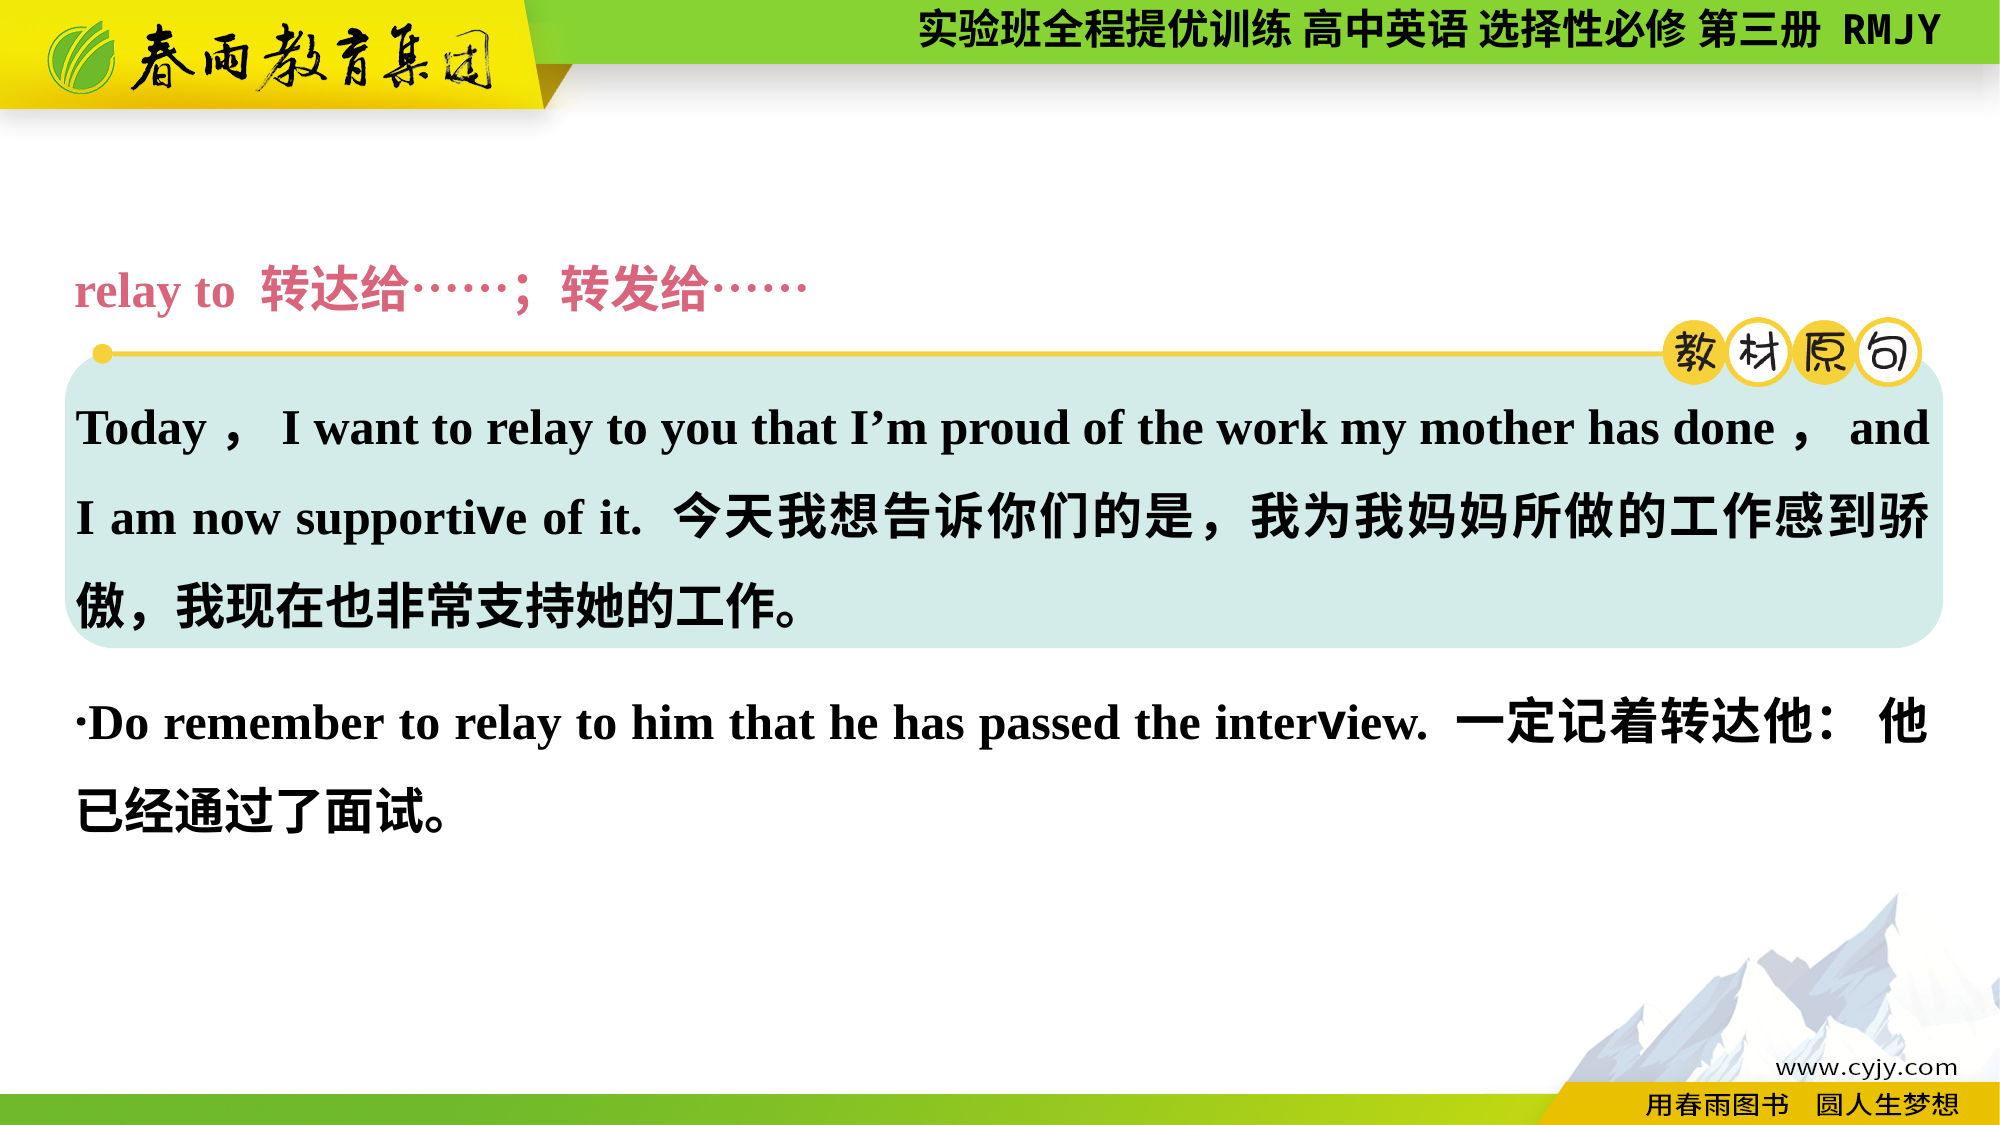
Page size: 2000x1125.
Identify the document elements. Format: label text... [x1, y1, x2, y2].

picture [0, 0, 2000, 1125]
text_box Today，I want to relay to you that I’m proud of the work my mother has done，and I am now supportive of it. 今天我想告诉你们的是，我为我妈妈所做的工作感到骄傲，我现在也非常支持她的工作。 [60, 356, 1945, 642]
text_box ·Do remember to relay to him that he has passed the interview. 一定记着转达他： 他已经通过了面试。 [59, 651, 1944, 847]
list relay to 转达给……；转发给…… [59, 219, 1944, 315]
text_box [92, 317, 1923, 416]
text_box [90, 642, 1918, 649]
